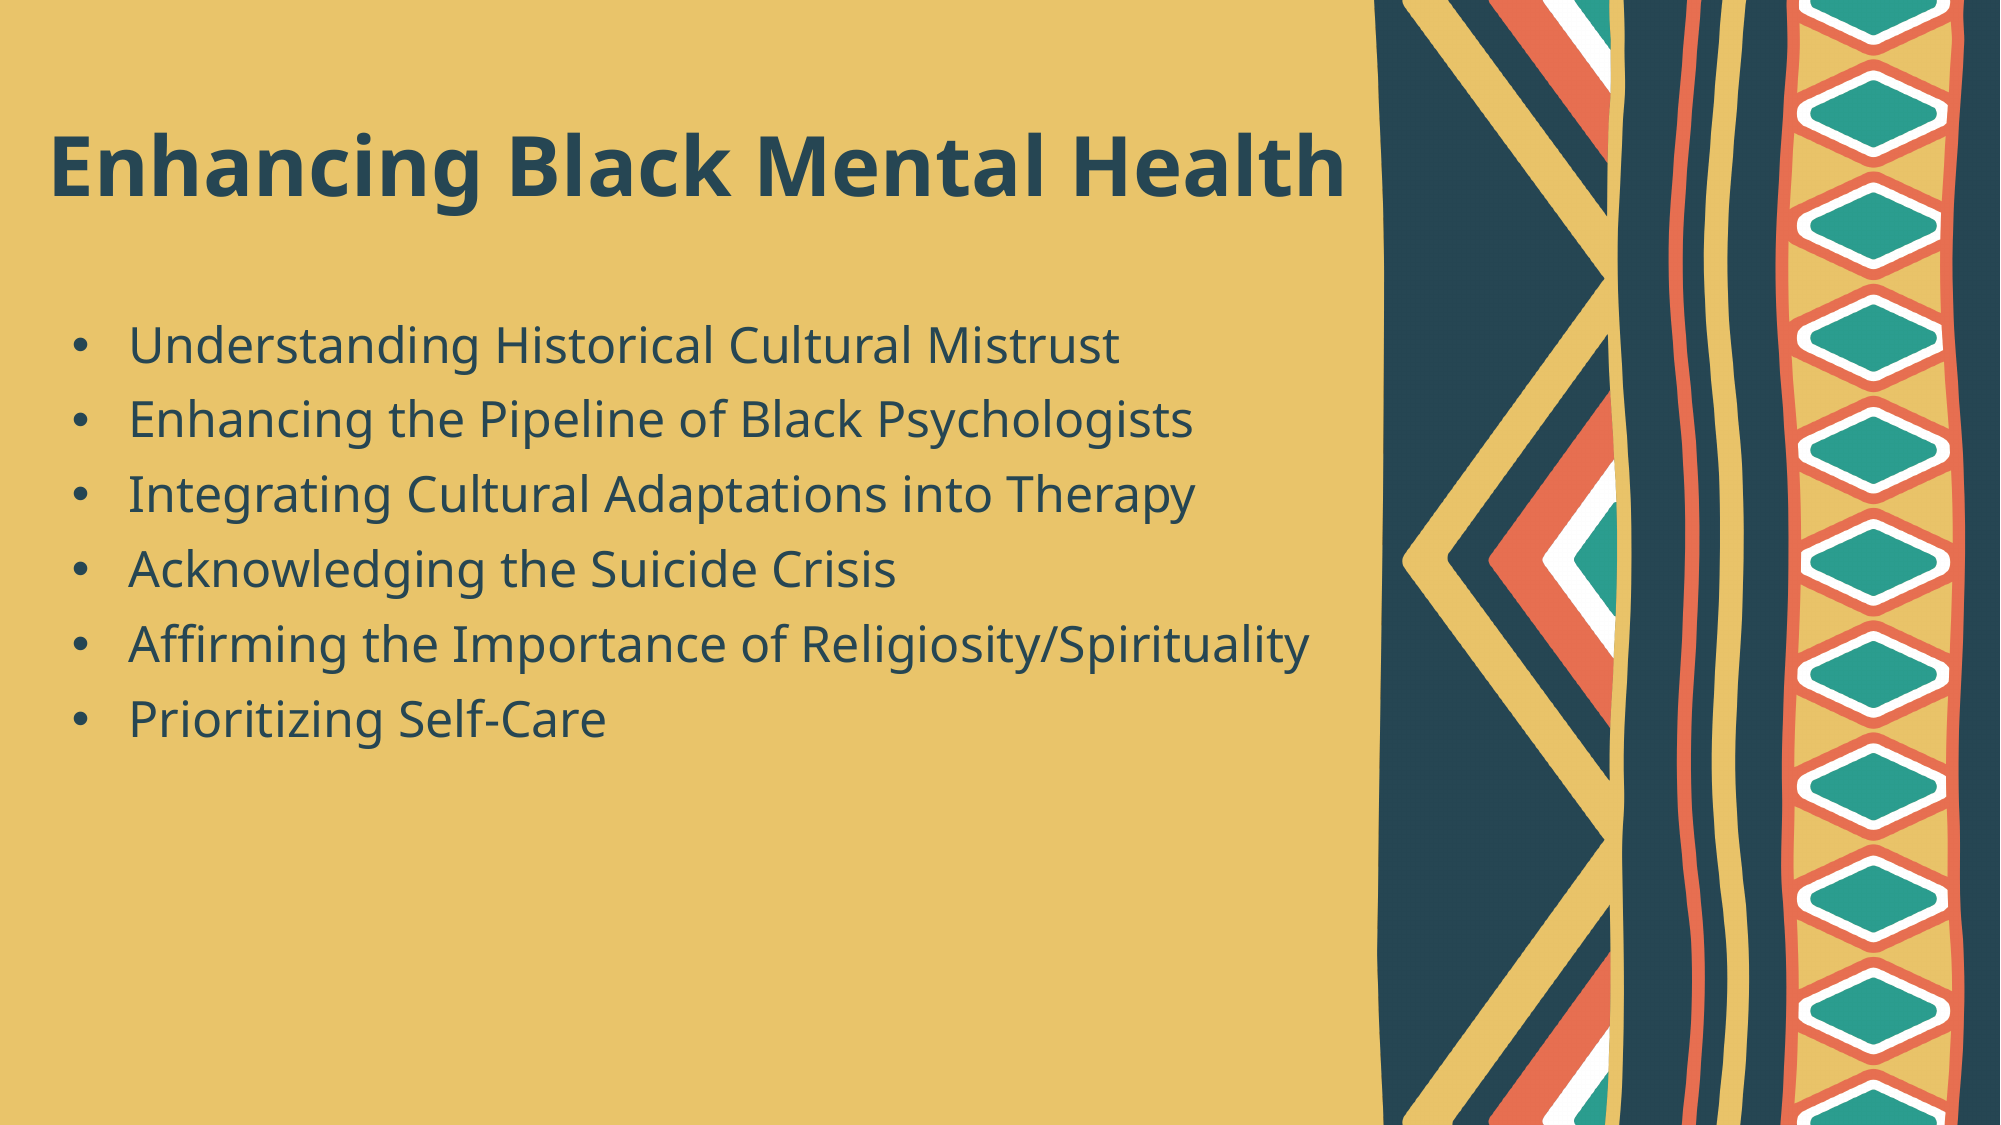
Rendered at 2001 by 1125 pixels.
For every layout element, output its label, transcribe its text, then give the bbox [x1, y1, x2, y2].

title Enhancing Black Mental Health [32, 117, 1380, 313]
picture [1374, 0, 2000, 1125]
list Understanding Historical Cultural Mistrust Enhancing the Pipeline of Black Psychologists Integrating Cultural Adaptations into Therapy Acknowledging the Suicide Crisis Affirming the Importance of Religiosity/Spirituality Prioritizing Self-Care [56, 313, 1350, 850]
